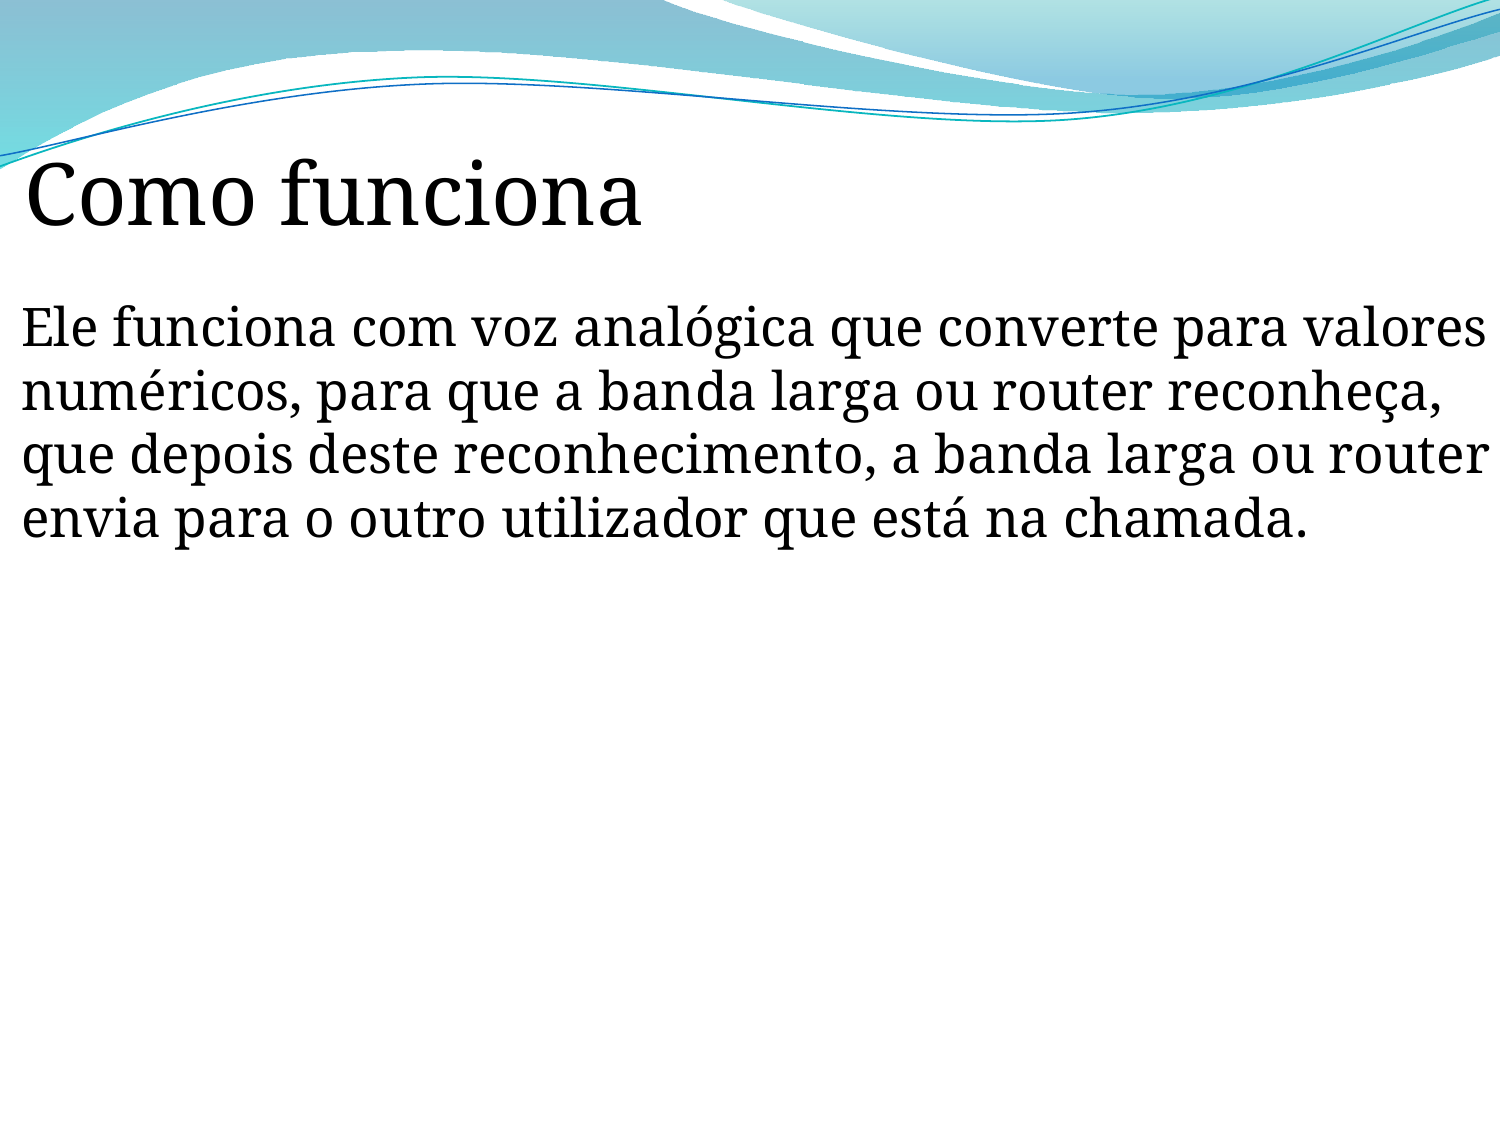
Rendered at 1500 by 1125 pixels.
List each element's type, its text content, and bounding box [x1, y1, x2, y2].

text_box Como funciona [0, 90, 672, 284]
text_box Ele funciona com voz analógica que converte para valores numéricos, para que a banda larga ou router reconheça, que depois deste reconhecimento, a banda larga ou router envia para o outro utilizador que está na chamada. [20, 286, 1500, 610]
